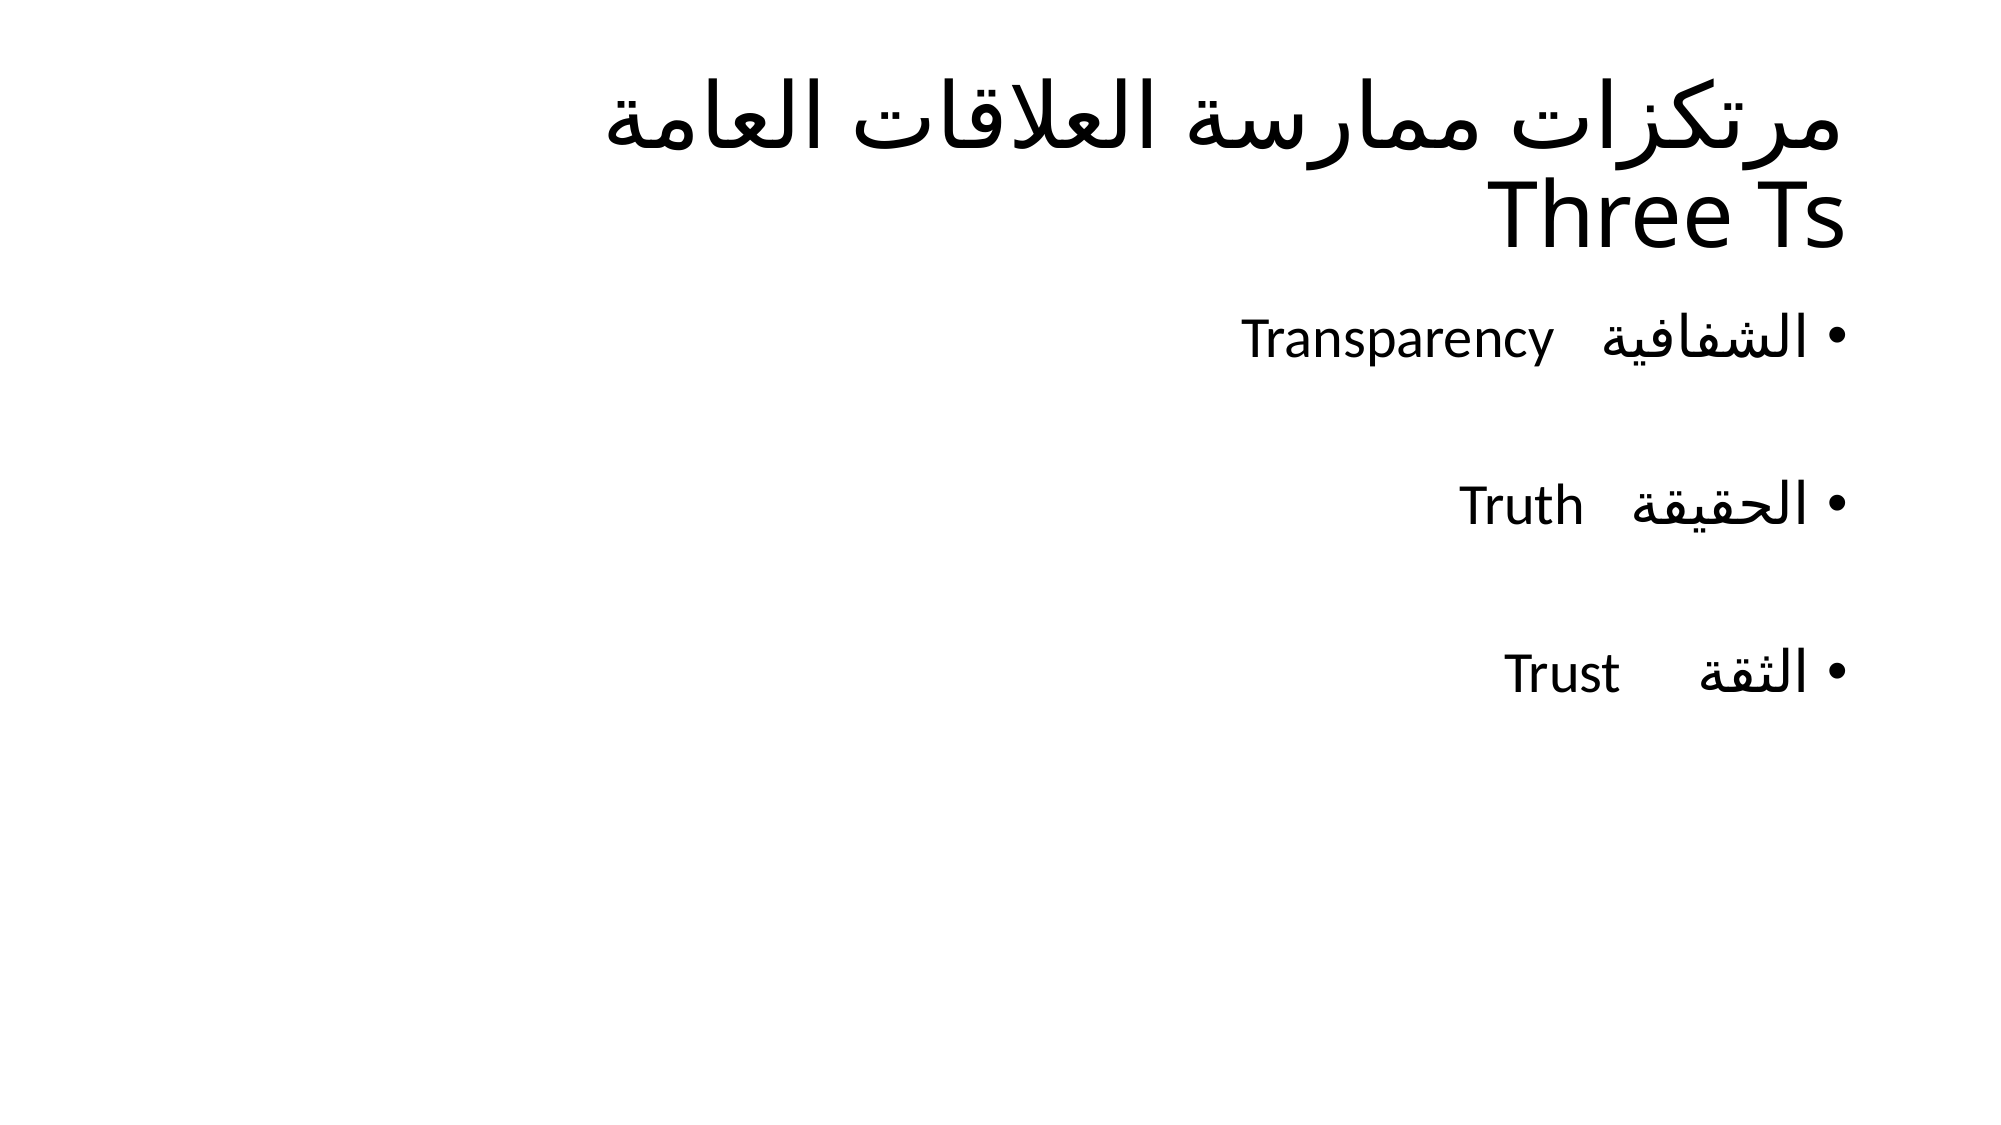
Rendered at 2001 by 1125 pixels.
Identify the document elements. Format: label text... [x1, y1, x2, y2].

title مرتكزات ممارسة العلاقات العامة Three Ts [137, 59, 1863, 278]
list الشفافية Transparency الحقيقة Truth الثقة Trust [137, 299, 1863, 1014]
